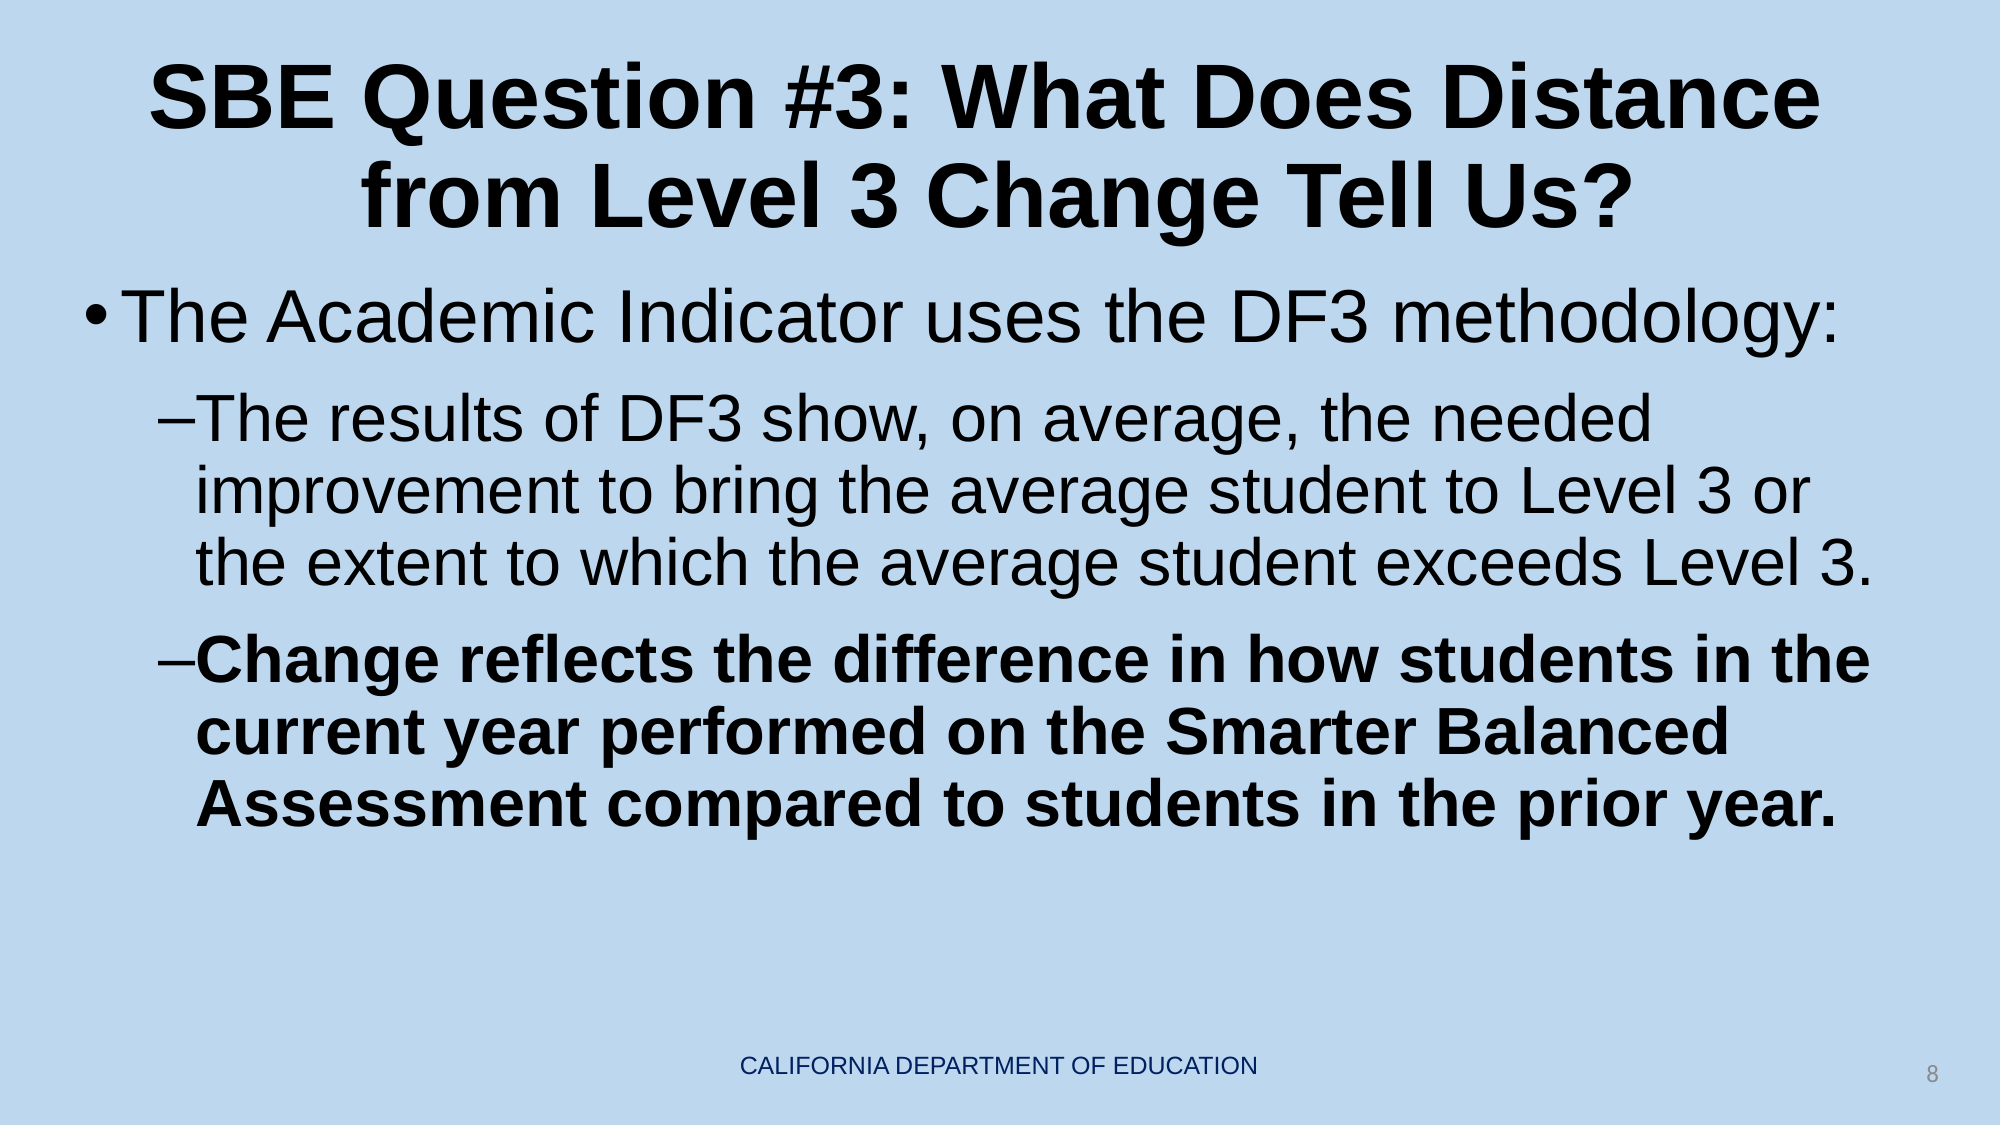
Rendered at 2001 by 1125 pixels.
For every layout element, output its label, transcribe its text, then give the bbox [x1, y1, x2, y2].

title SBE Question #3: What Does Distance from Level 3 Change Tell Us? [68, 27, 1931, 270]
list The Academic Indicator uses the DF3 methodology: The results of DF3 show, on average, the needed improvement to bring the average student to Level 3 or the extent to which the average student exceeds Level 3. Change reflects the difference in how students in the current year performed on the Smarter Balanced Assessment compared to students in the prior year. [68, 270, 1931, 1043]
slide_number 8 [1504, 1042, 1954, 1103]
